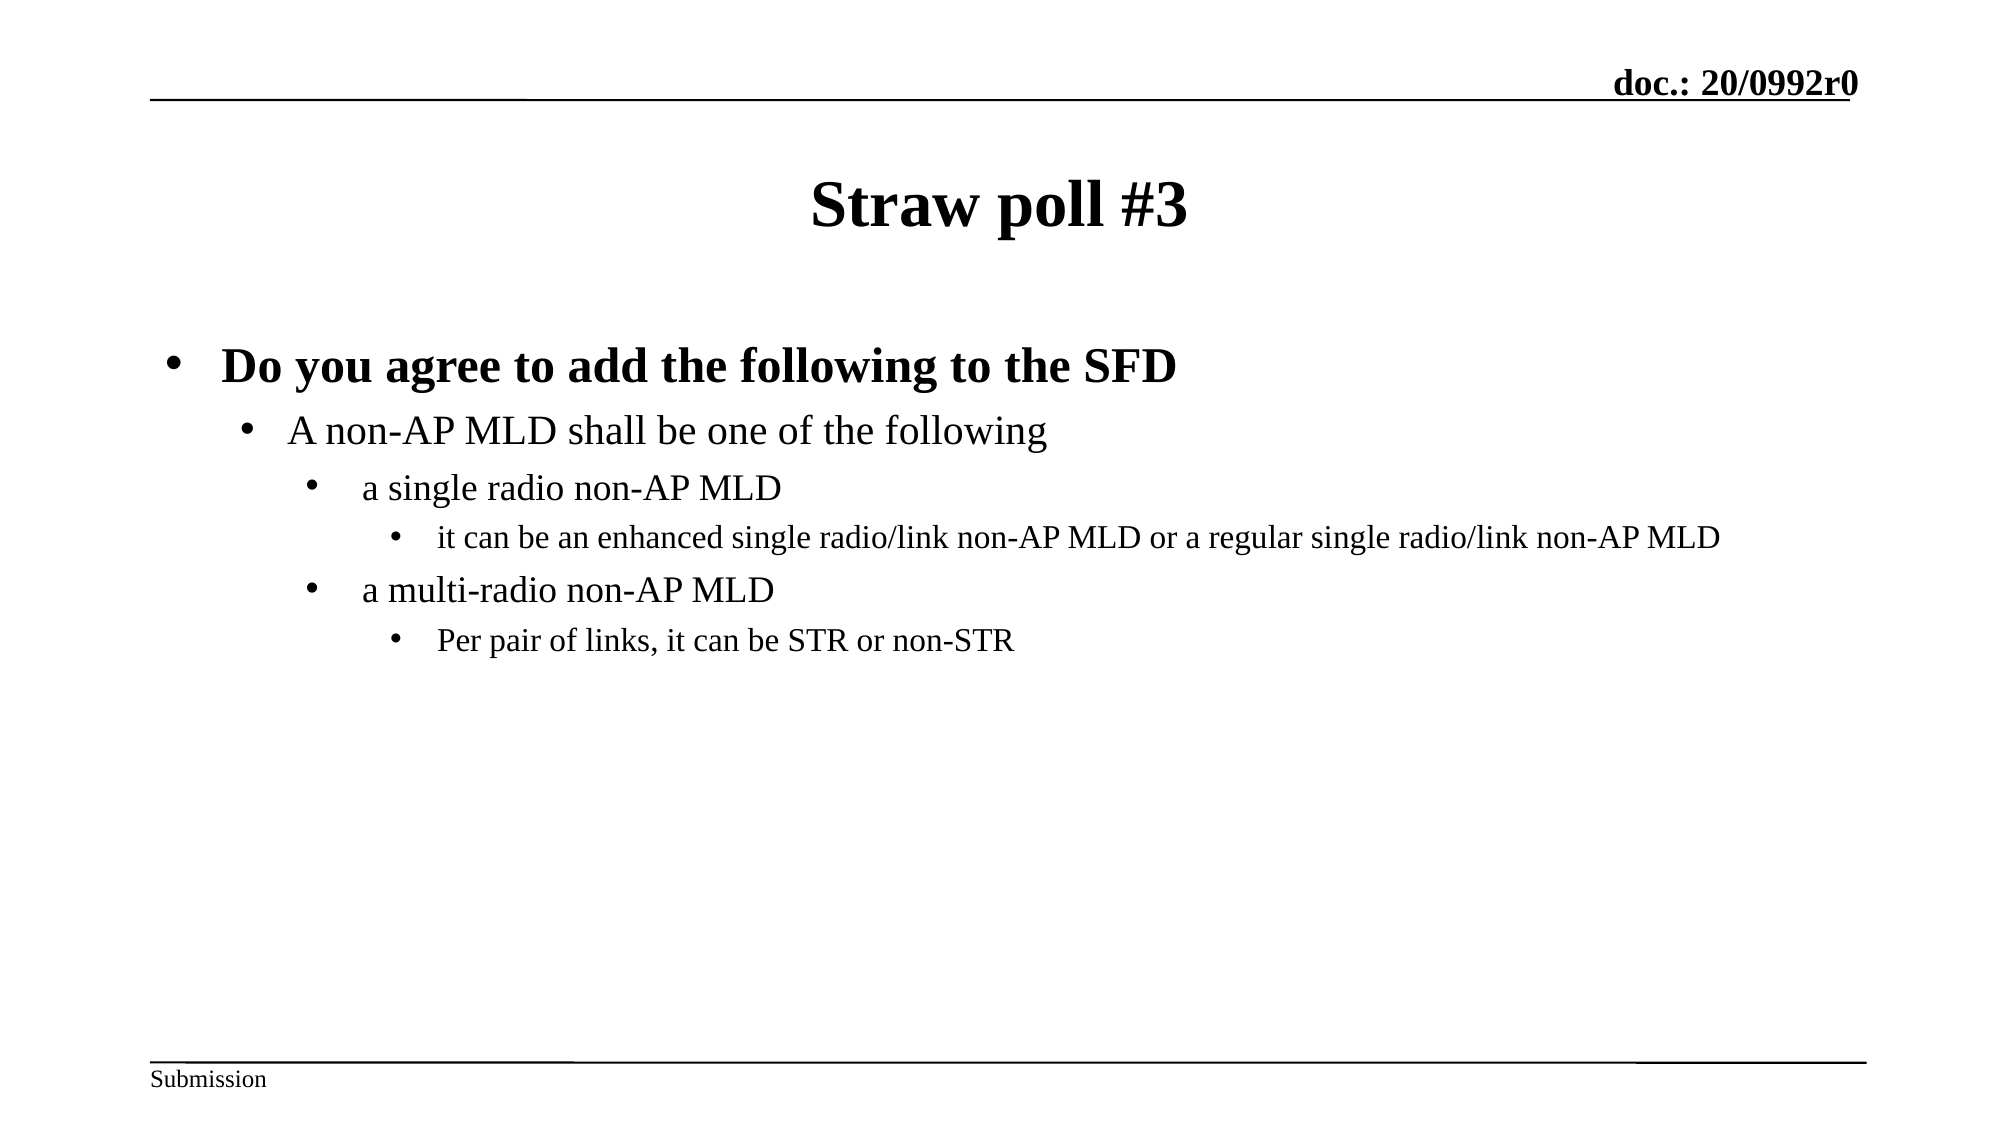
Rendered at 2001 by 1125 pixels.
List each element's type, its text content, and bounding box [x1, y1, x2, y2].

list Do you agree to add the following to the SFD A non-AP MLD shall be one of the following a single radio non-AP MLD it can be an enhanced single radio/link non-AP MLD or a regular single radio/link non-AP MLD a multi-radio non-AP MLD Per pair of links, it can be STR or non-STR [149, 324, 1850, 1000]
title Straw poll #3 [149, 112, 1850, 288]
